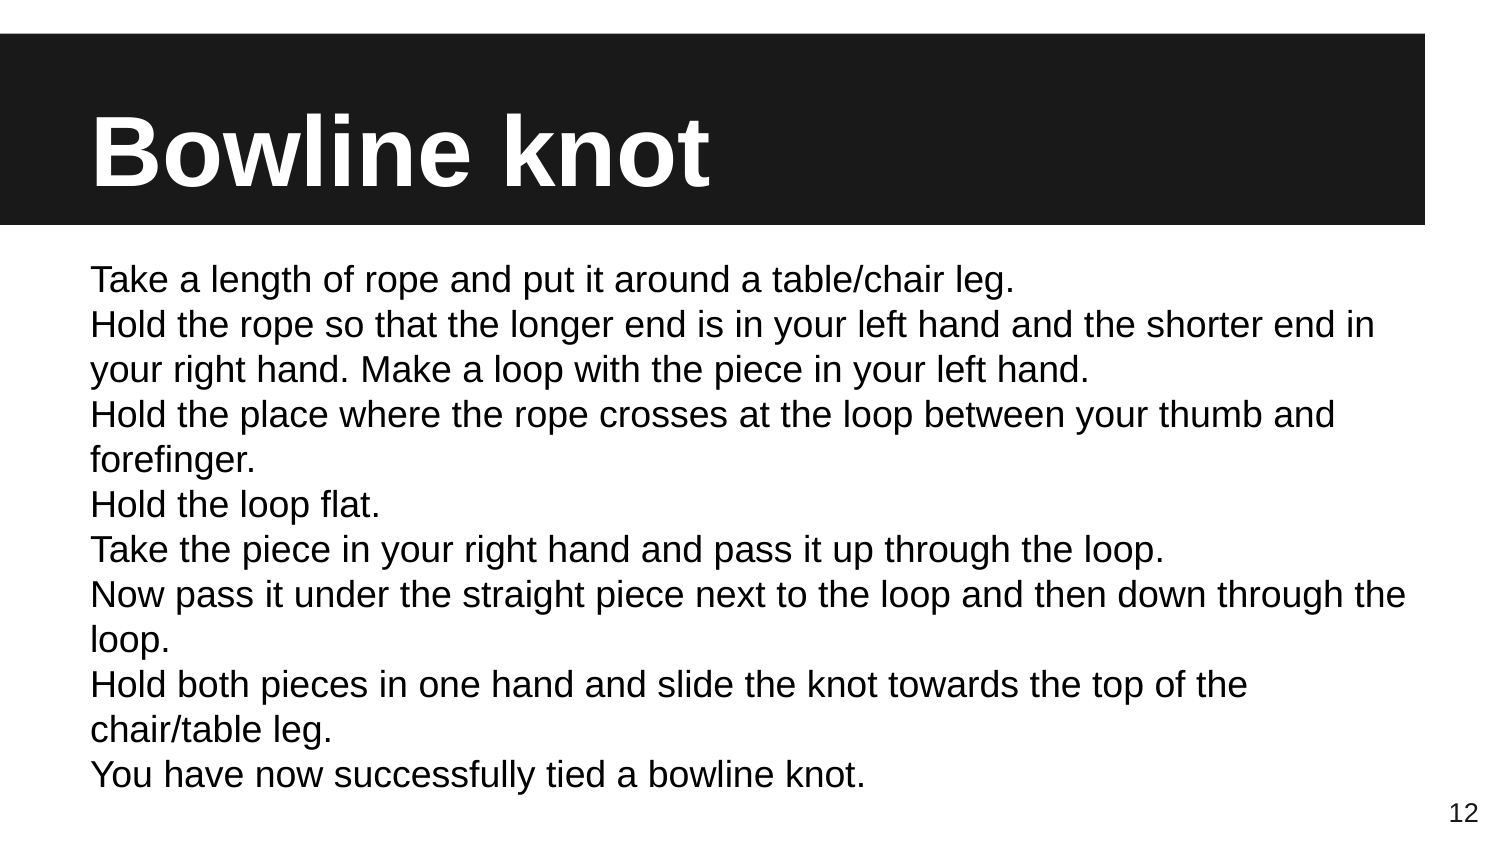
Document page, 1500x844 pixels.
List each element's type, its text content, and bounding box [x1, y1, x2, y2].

slide_number 12 [1403, 779, 1494, 844]
list Take a length of rope and put it around a table/chair leg. Hold the rope so that the longer end is in your left hand and the shorter end in your right hand. Make a loop with the piece in your left hand. Hold the place where the rope crosses at the loop between your thumb and forefinger. Hold the loop flat. Take the piece in your right hand and pass it up through the loop. Now pass it under the straight piece next to the loop and then down through the loop. Hold both pieces in one hand and slide the knot towards the top of the chair/table leg. You have now successfully tied a bowline knot. [75, 239, 1425, 808]
title Bowline knot [75, 33, 1425, 221]
